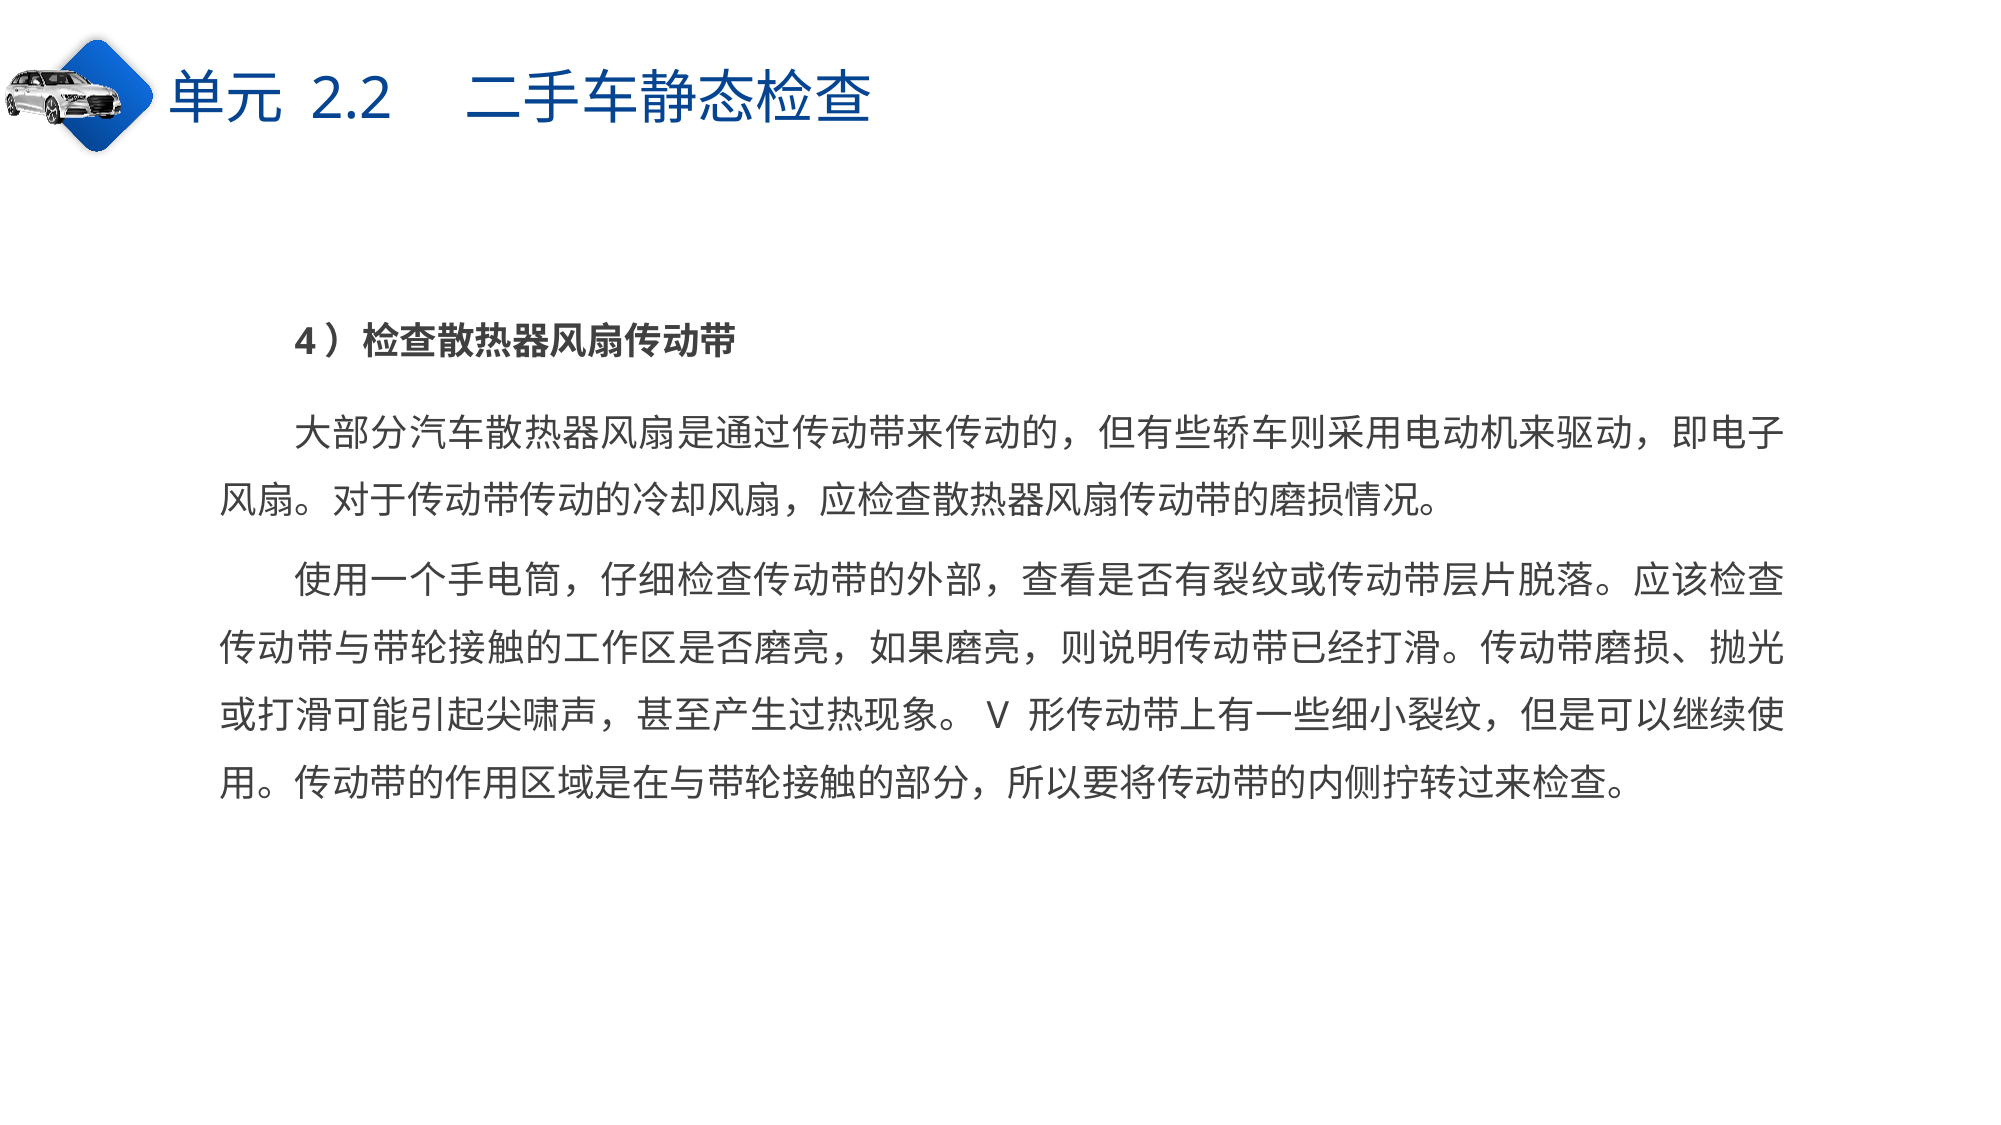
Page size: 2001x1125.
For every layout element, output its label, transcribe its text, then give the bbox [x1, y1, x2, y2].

text_box 大部分汽车散热器风扇是通过传动带来传动的，但有些轿车则采用电动机来驱动，即电子风扇。对于传动带传动的冷却风扇，应检查散热器风扇传动带的磨损情况。 使用一个手电筒，仔细检查传动带的外部，查看是否有裂纹或传动带层片脱落。应该检查传动带与带轮接触的工作区是否磨亮，如果磨亮，则说明传动带已经打滑。传动带磨损、抛光或打滑可能引起尖啸声，甚至产生过热现象。V 形传动带上有一些细小裂纹，但是可以继续使用。传动带的作用区域是在与带轮接触的部分，所以要将传动带的内侧拧转过来检查。 [204, 379, 1800, 812]
text_box 4）检查散热器风扇传动带 [204, 286, 1000, 370]
text_box 单元 2.2 二手车静态检查 [152, 52, 888, 138]
picture [0, 31, 125, 157]
